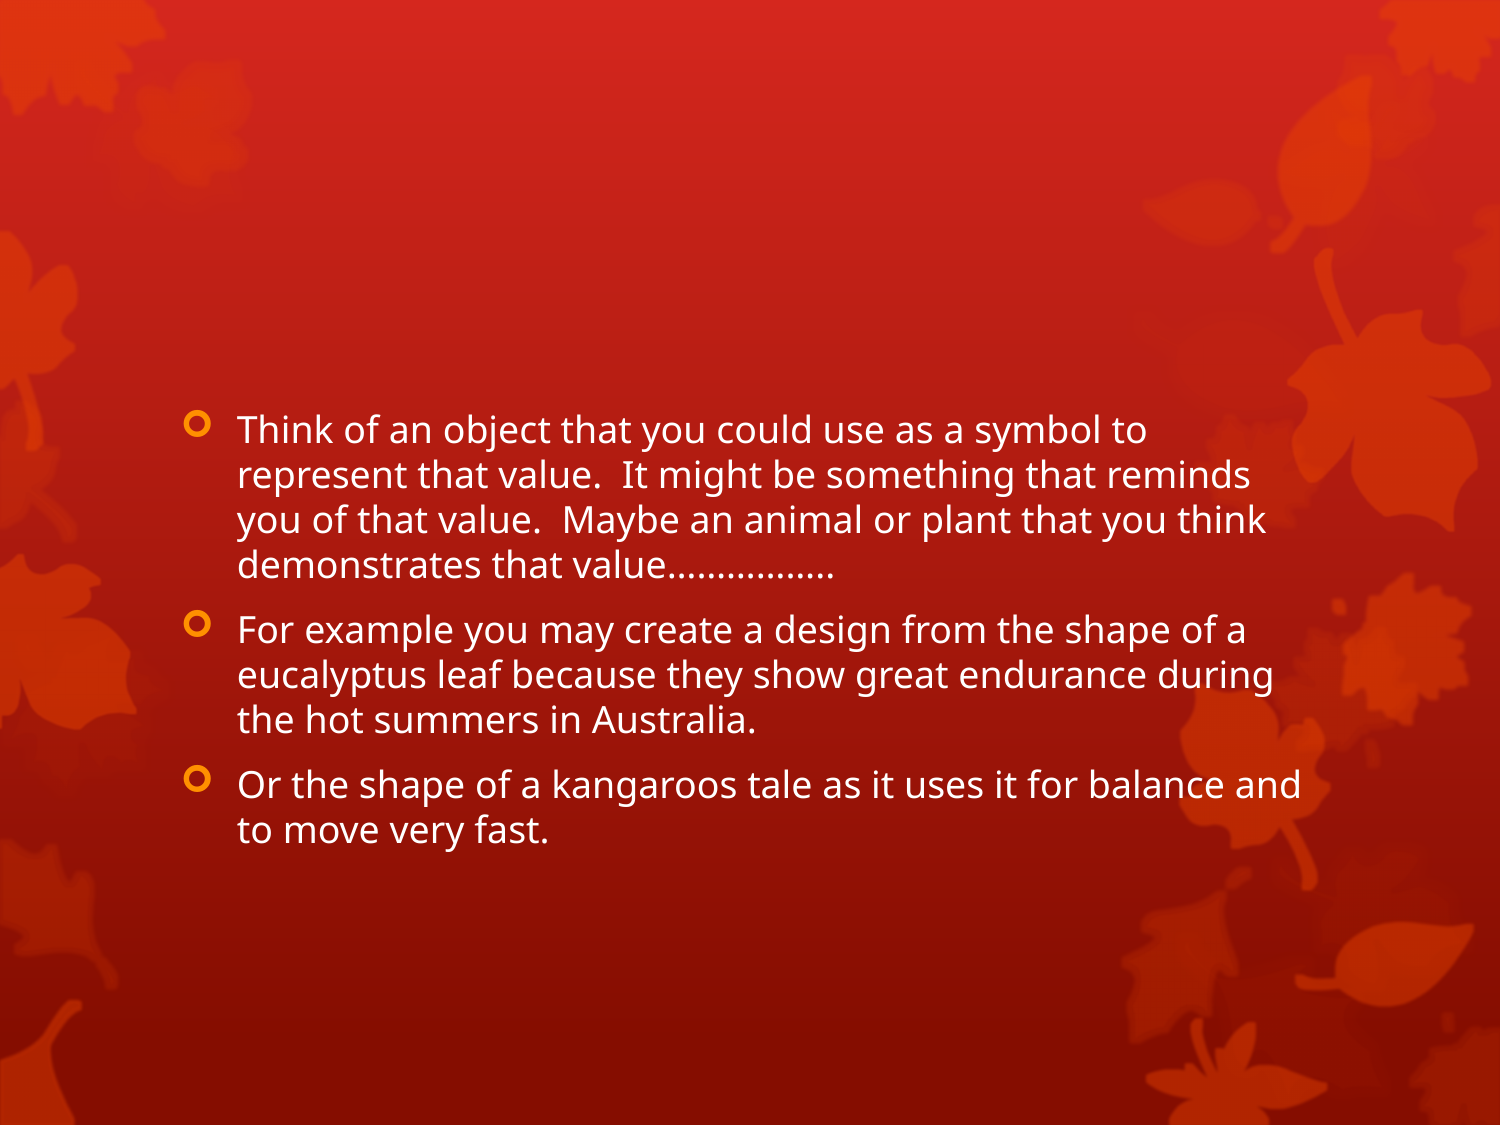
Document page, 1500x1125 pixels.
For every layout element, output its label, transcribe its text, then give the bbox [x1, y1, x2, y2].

list Think of an object that you could use as a symbol to represent that value. It might be something that reminds you of that value. Maybe an animal or plant that you think demonstrates that value…………….. For example you may create a design from the shape of a eucalyptus leaf because they show great endurance during the hot summers in Australia. Or the shape of a kangaroos tale as it uses it for balance and to move very fast. [165, 296, 1335, 962]
